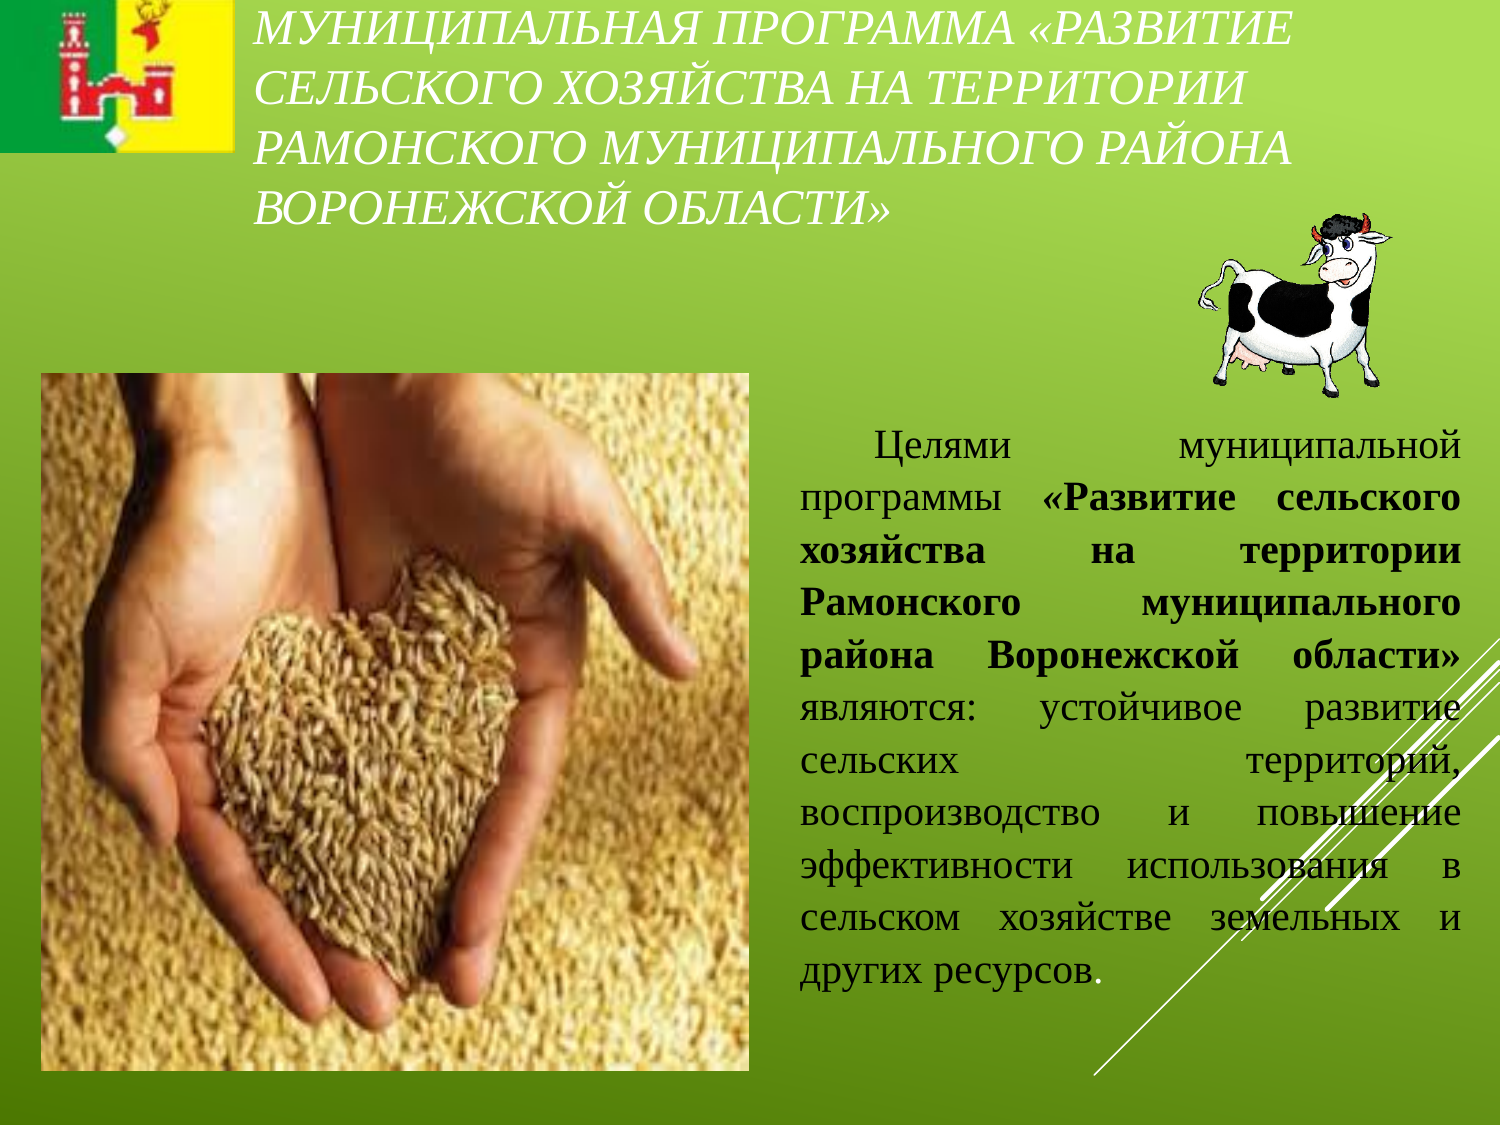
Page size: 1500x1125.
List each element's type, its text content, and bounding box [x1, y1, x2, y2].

picture [0, 0, 235, 153]
text_box МУНИЦИПАЛЬНАЯ ПРОГРАММА «РАЗВИТИЕ СЕЛЬСКОГО ХОЗЯЙСТВА НА ТЕРРИТОРИИ РАМОНСКОГО МУНИЦИПАЛЬНОГО РАЙОНА ВОРОНЕЖСКОЙ ОБЛАСТИ» [238, 137, 1500, 242]
picture [1198, 212, 1393, 398]
text_box Целями муниципальной программы «Развитие сельского хозяйства на территории Рамонского муниципального района Воронежской области» являются: устойчивое развитие сельских территорий, воспроизводство и повышение эффективности использования в сельском хозяйстве земельных и других ресурсов. [785, 361, 1477, 999]
picture [41, 373, 750, 1071]
